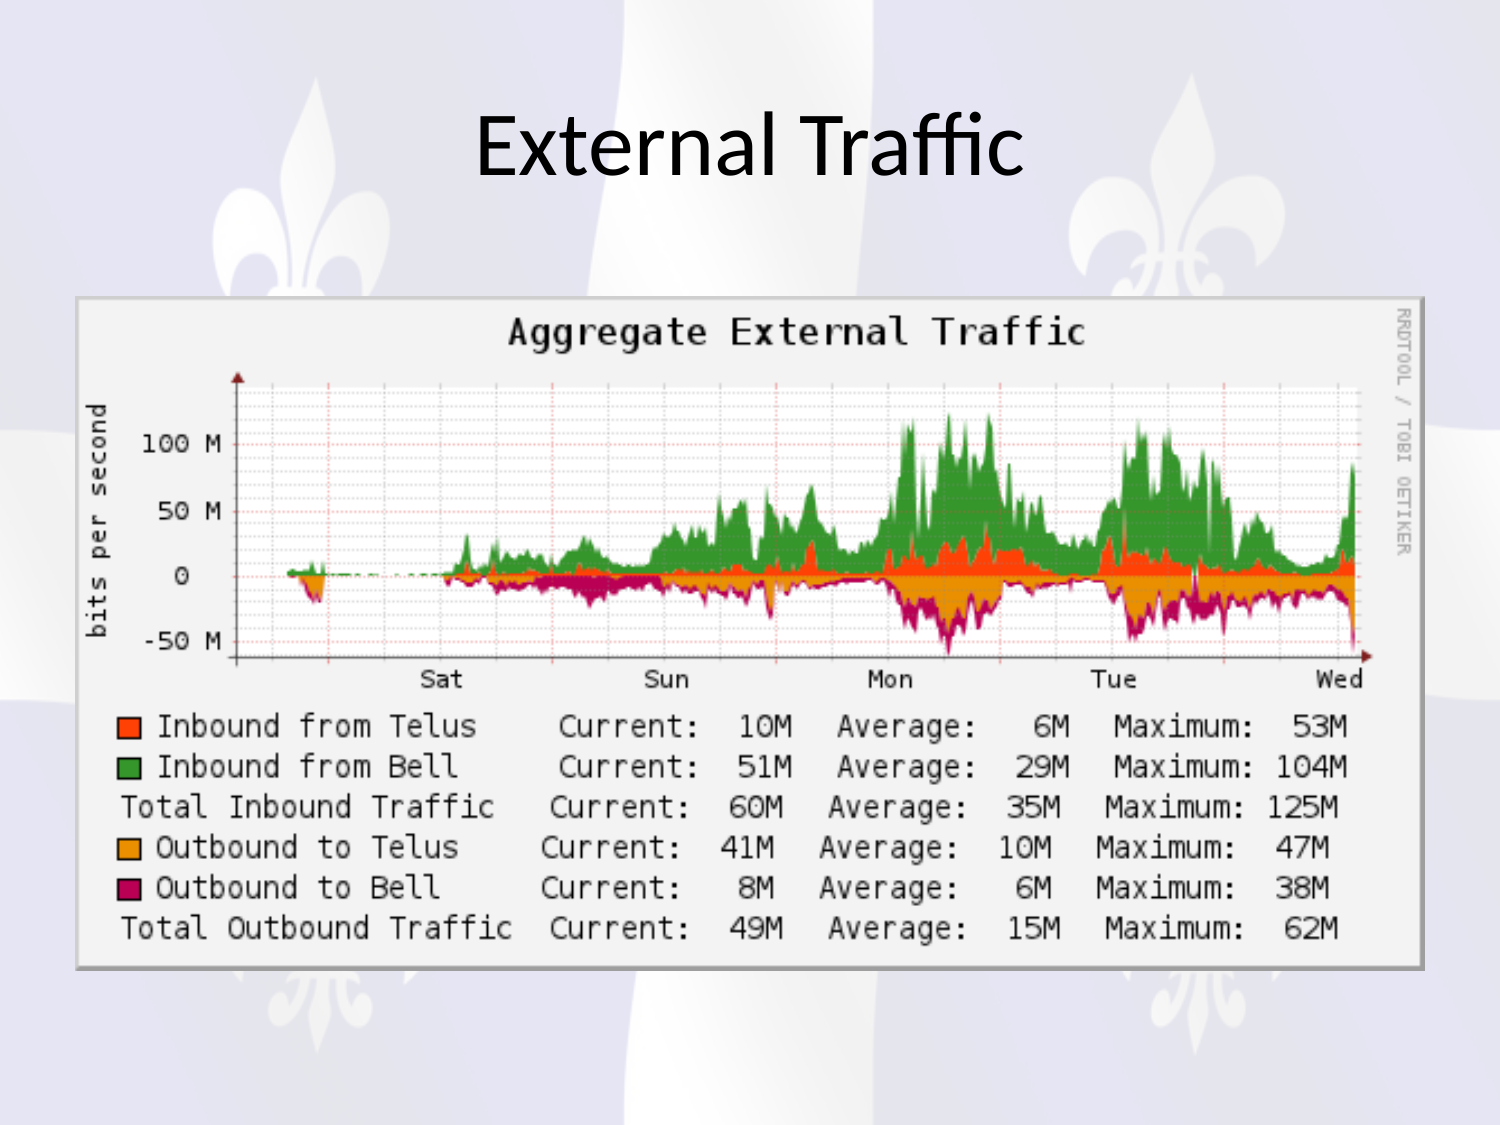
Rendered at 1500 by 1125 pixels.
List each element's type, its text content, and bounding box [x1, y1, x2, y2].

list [74, 262, 1426, 1006]
title External Traffic [75, 45, 1425, 233]
